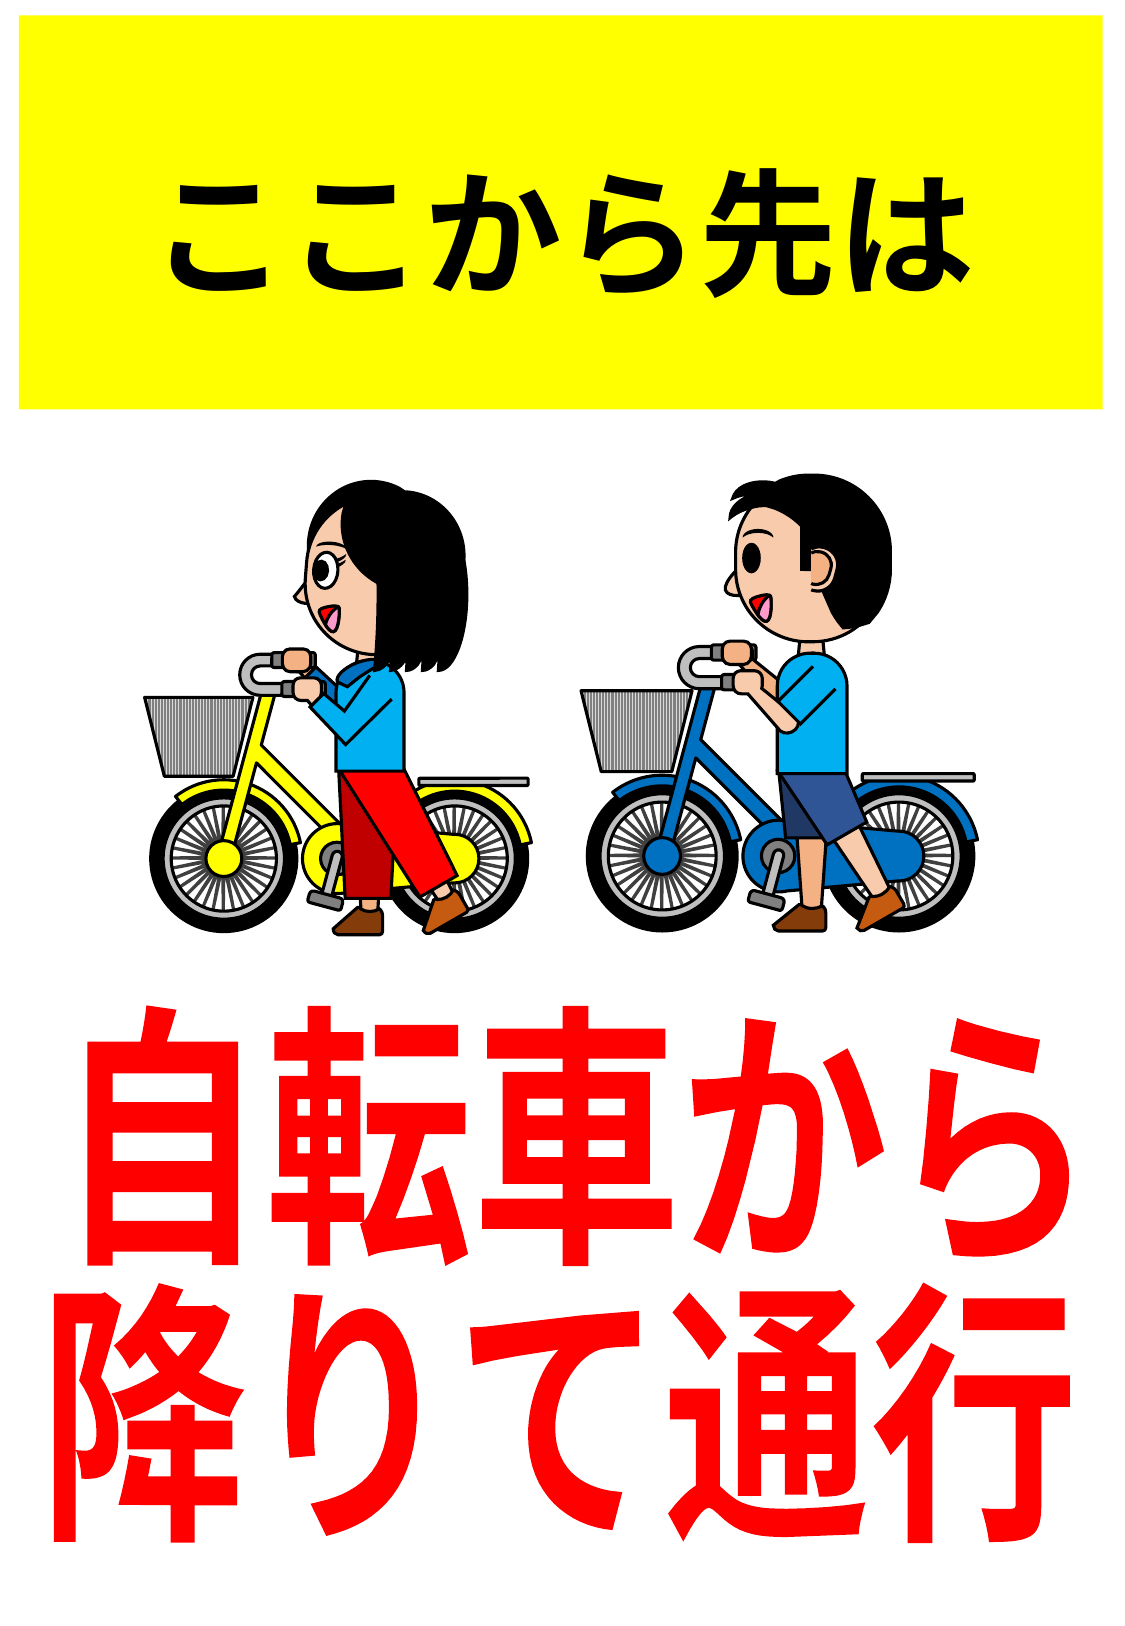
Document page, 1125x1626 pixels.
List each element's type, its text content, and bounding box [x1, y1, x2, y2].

text_box ここから先は [0, 140, 1125, 320]
text_box [17, 320, 1105, 411]
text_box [144, 473, 980, 937]
text_box [17, 13, 1105, 140]
